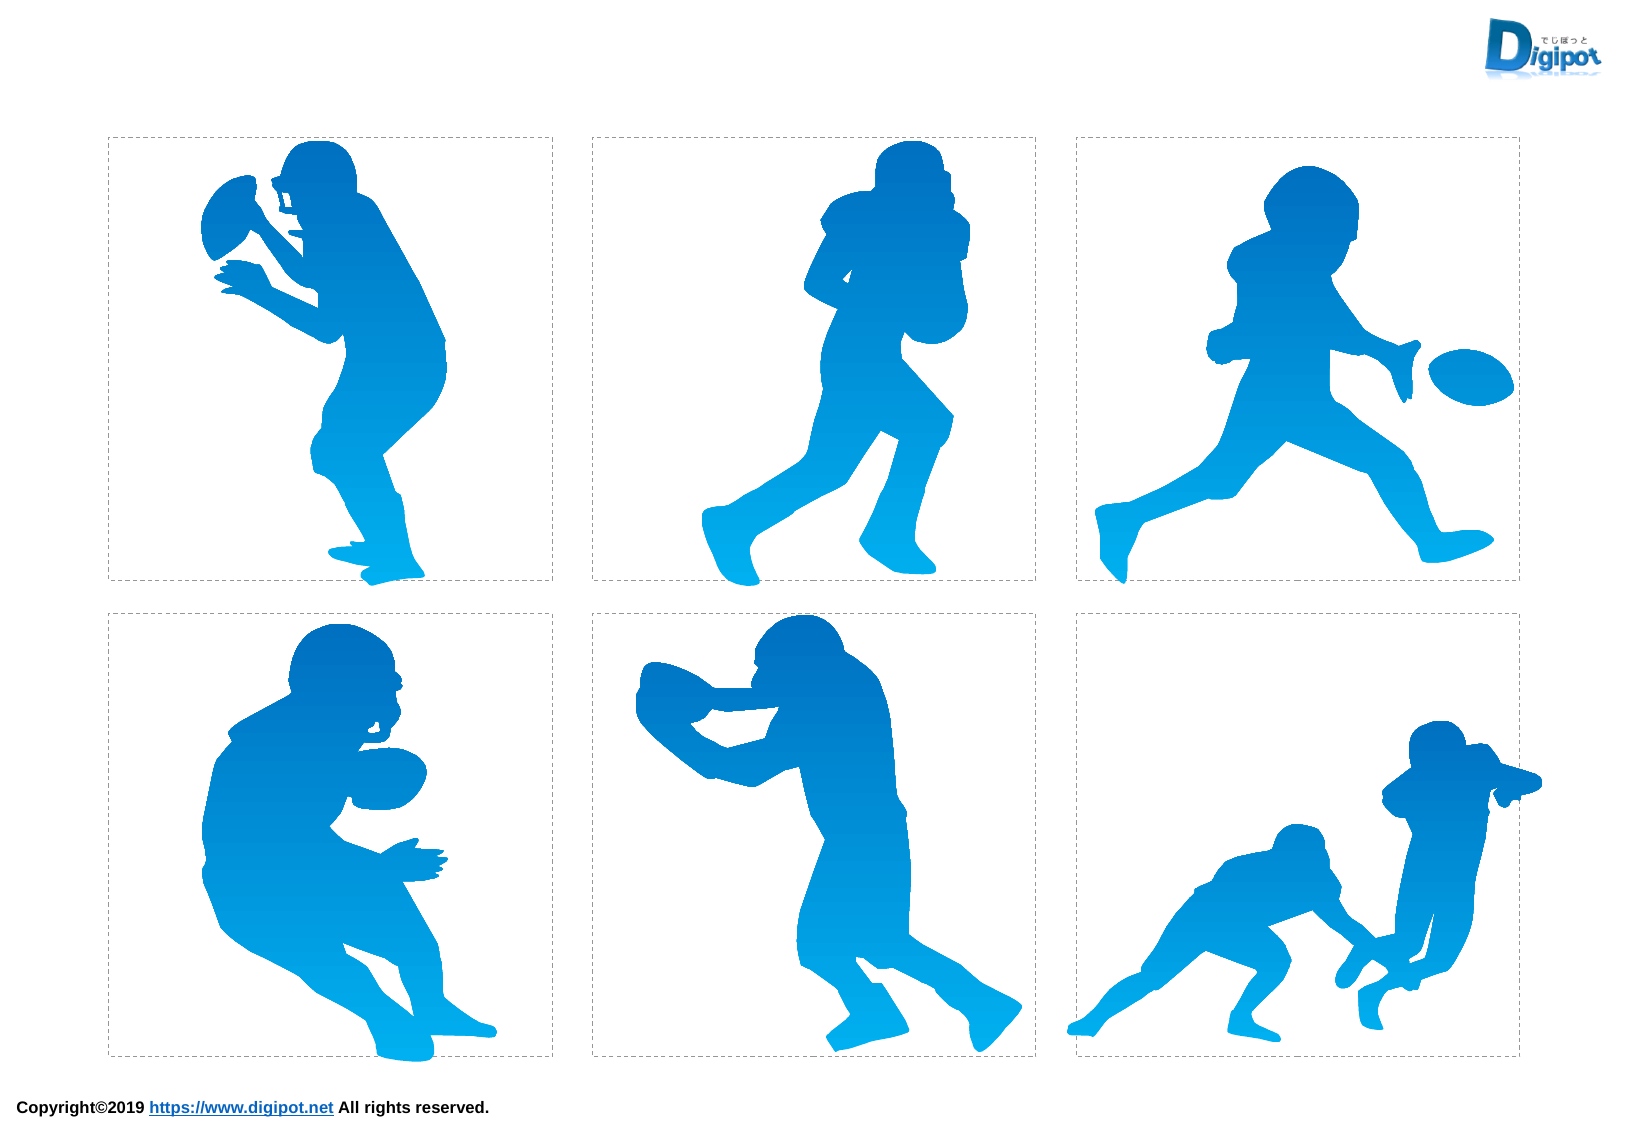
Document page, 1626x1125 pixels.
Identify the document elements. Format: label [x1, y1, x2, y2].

text_box [701, 141, 971, 586]
text_box [1428, 349, 1514, 406]
text_box [1067, 720, 1542, 1043]
picture [1485, 18, 1602, 82]
text_box [635, 615, 1022, 1052]
text_box [1095, 166, 1494, 584]
text_box [201, 623, 497, 1062]
text_box [201, 140, 448, 586]
